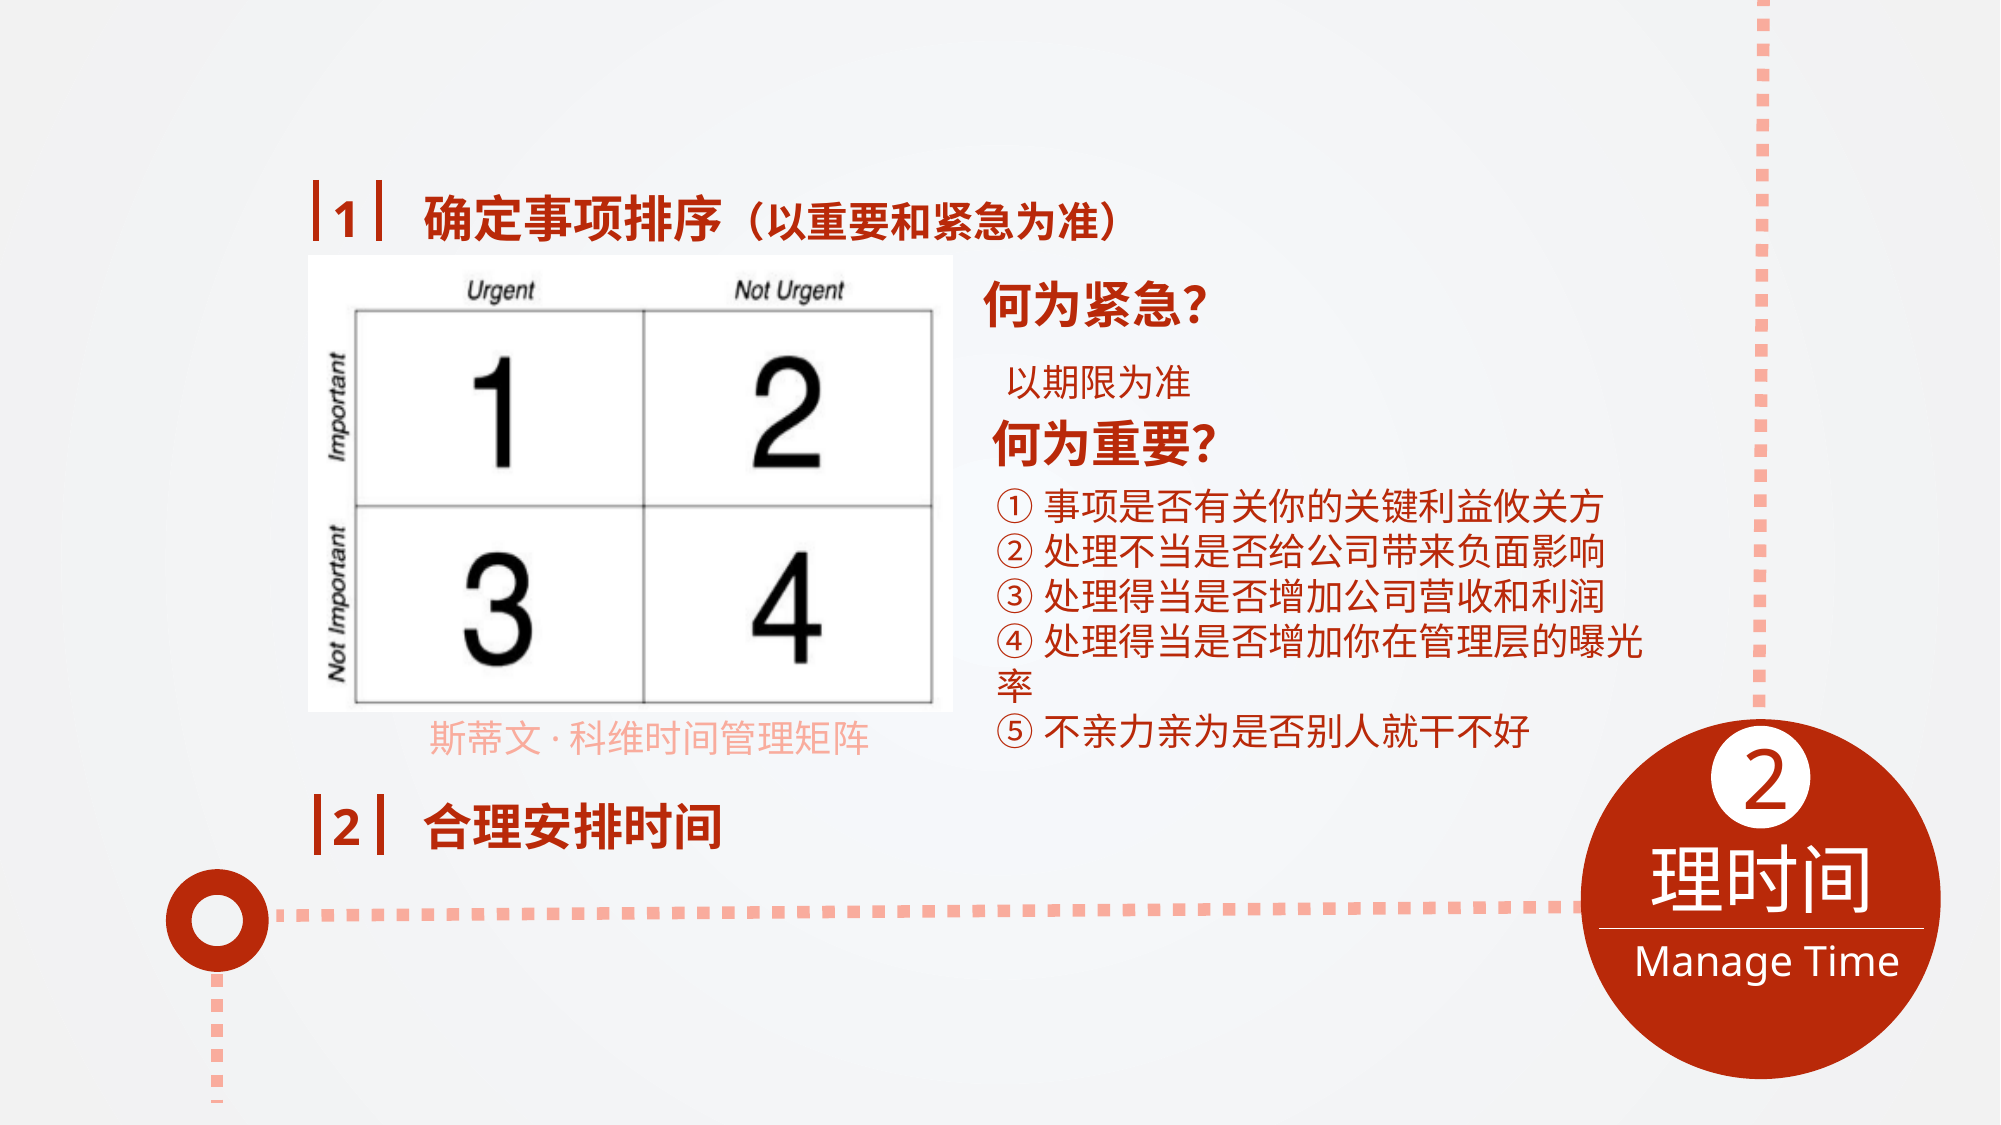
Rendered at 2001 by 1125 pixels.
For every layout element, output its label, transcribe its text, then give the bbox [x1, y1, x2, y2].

text_box 何为重要？ [976, 405, 1257, 480]
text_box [1757, 836, 1764, 913]
text_box [1595, 725, 1711, 825]
text_box [1811, 725, 1926, 825]
text_box [1579, 845, 1588, 906]
text_box [164, 868, 270, 973]
text_box 理时间 [1588, 825, 1935, 931]
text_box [1757, 0, 1764, 718]
text_box 以期限为准 [989, 351, 1285, 412]
text_box 斯蒂文·科维时间管理矩阵 [414, 707, 1023, 768]
text_box [1580, 850, 1942, 1081]
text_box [1711, 718, 1811, 836]
text_box Manage Time [1618, 931, 1916, 993]
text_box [276, 906, 1712, 916]
text_box 1 确定事项排序（以重要和紧急为准） [318, 179, 1230, 255]
text_box 何为紧急？ [967, 266, 1281, 342]
picture [308, 255, 953, 713]
text_box ①事项是否有关你的关键利益攸关方 ②处理不当是否给公司带来负面影响 ③处理得当是否增加公司营收和利润 ④处理得当是否增加你在管理层的曝光率 ⑤不亲力亲为是否别人就干不好 [982, 475, 1690, 761]
text_box 2 合理安排时间 [317, 787, 741, 863]
